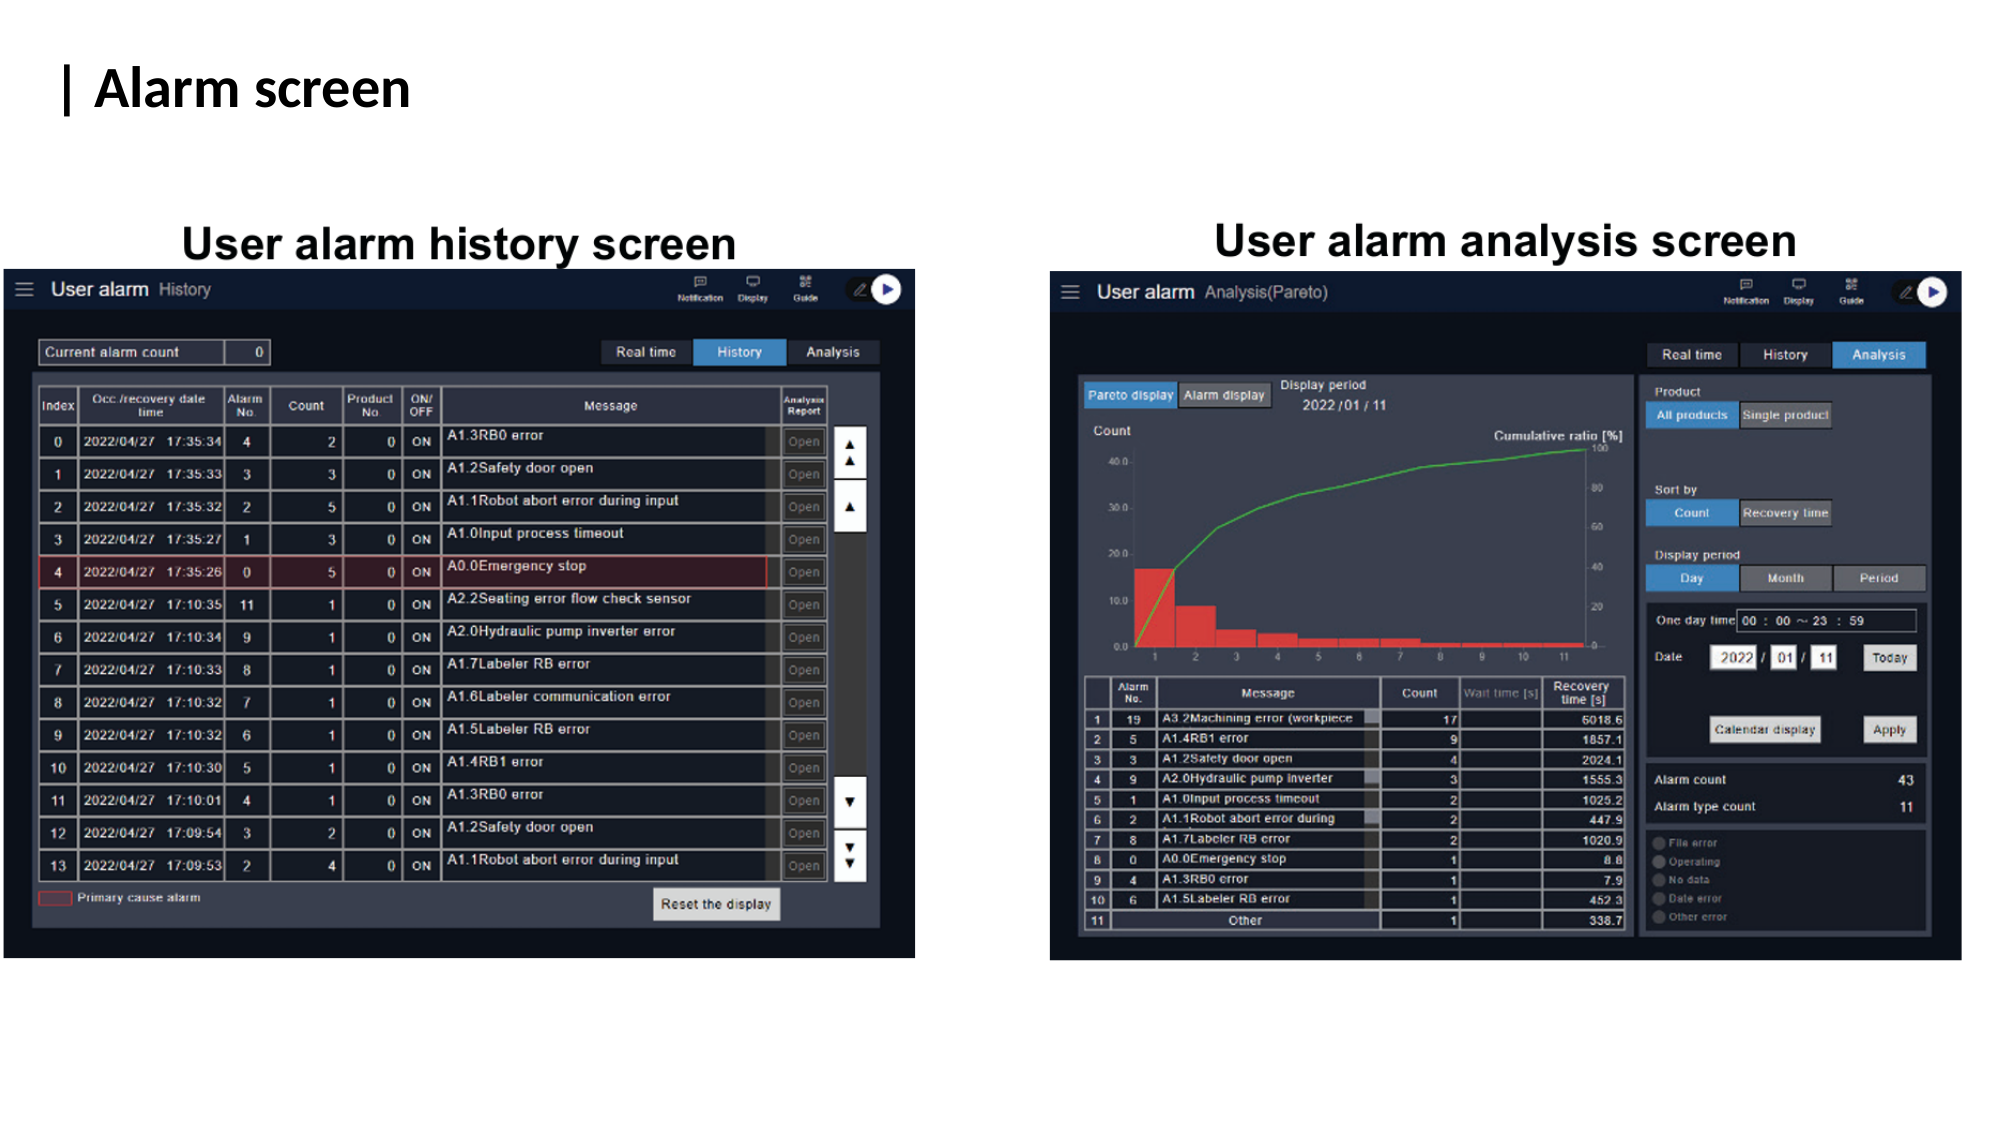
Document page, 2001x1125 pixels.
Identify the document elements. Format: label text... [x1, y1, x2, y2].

picture [3, 210, 1967, 971]
text_box | Alarm screen [38, 42, 427, 127]
